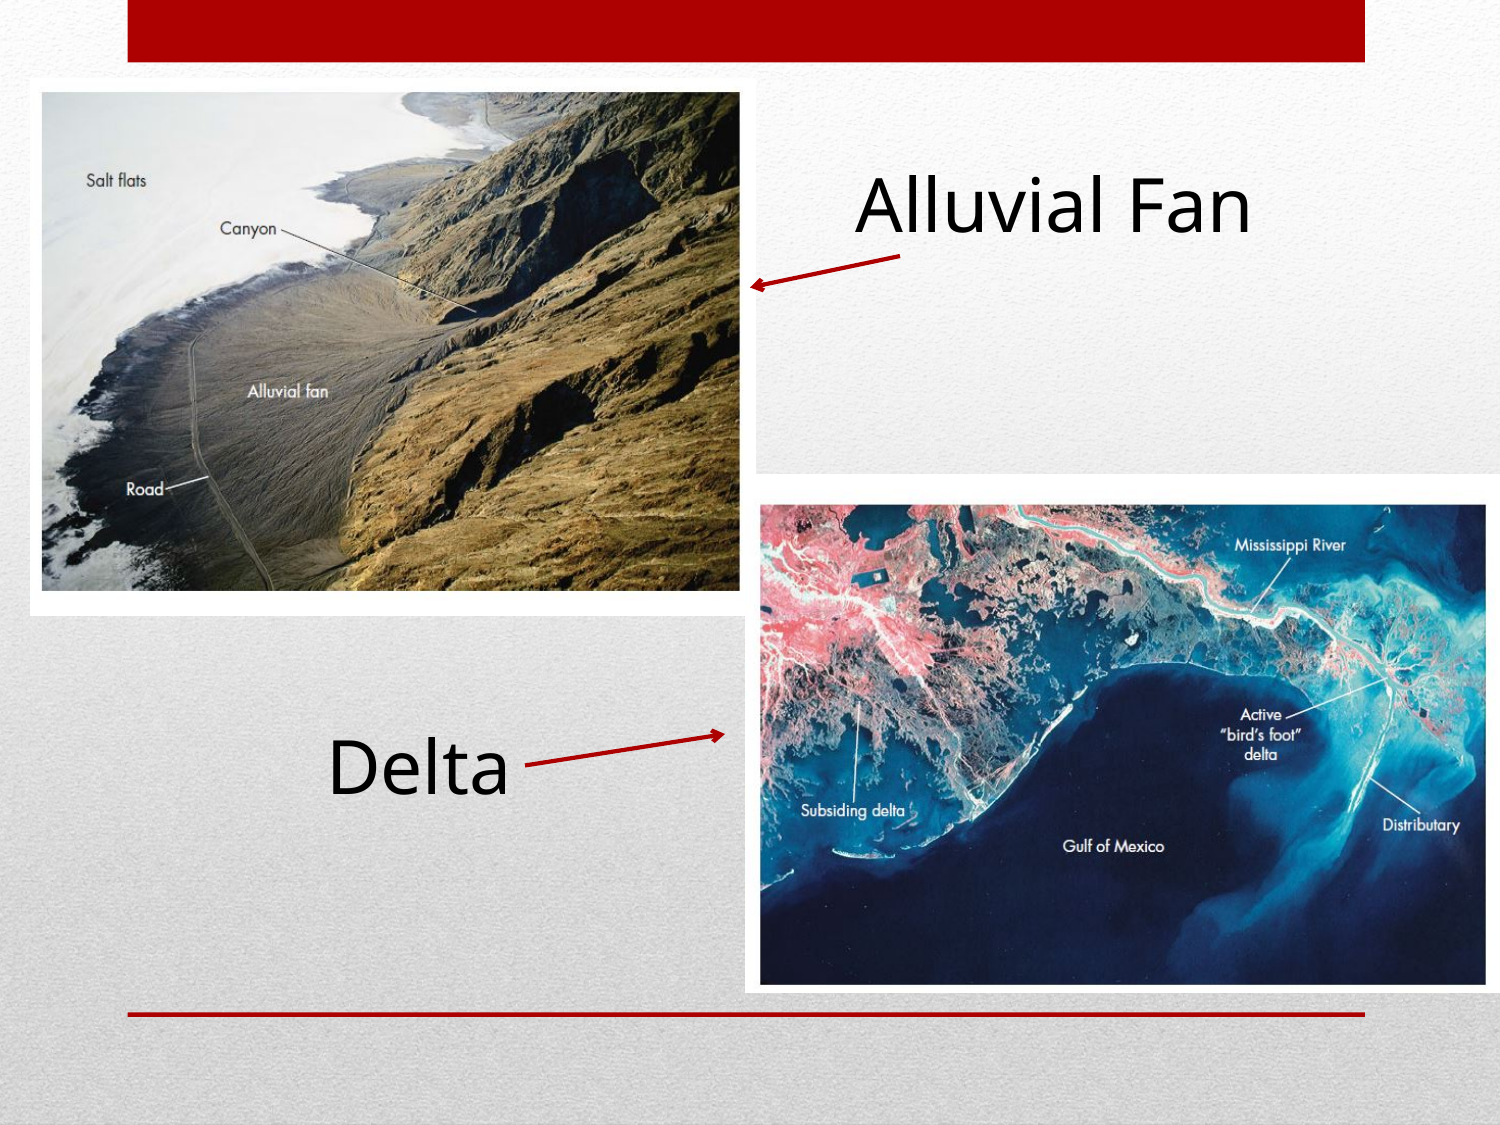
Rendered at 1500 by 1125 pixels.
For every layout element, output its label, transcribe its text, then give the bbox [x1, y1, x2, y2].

text_box Delta [212, 712, 625, 818]
text_box Alluvial Fan [840, 149, 1269, 255]
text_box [524, 733, 726, 767]
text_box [749, 255, 901, 289]
picture [29, 77, 1500, 994]
